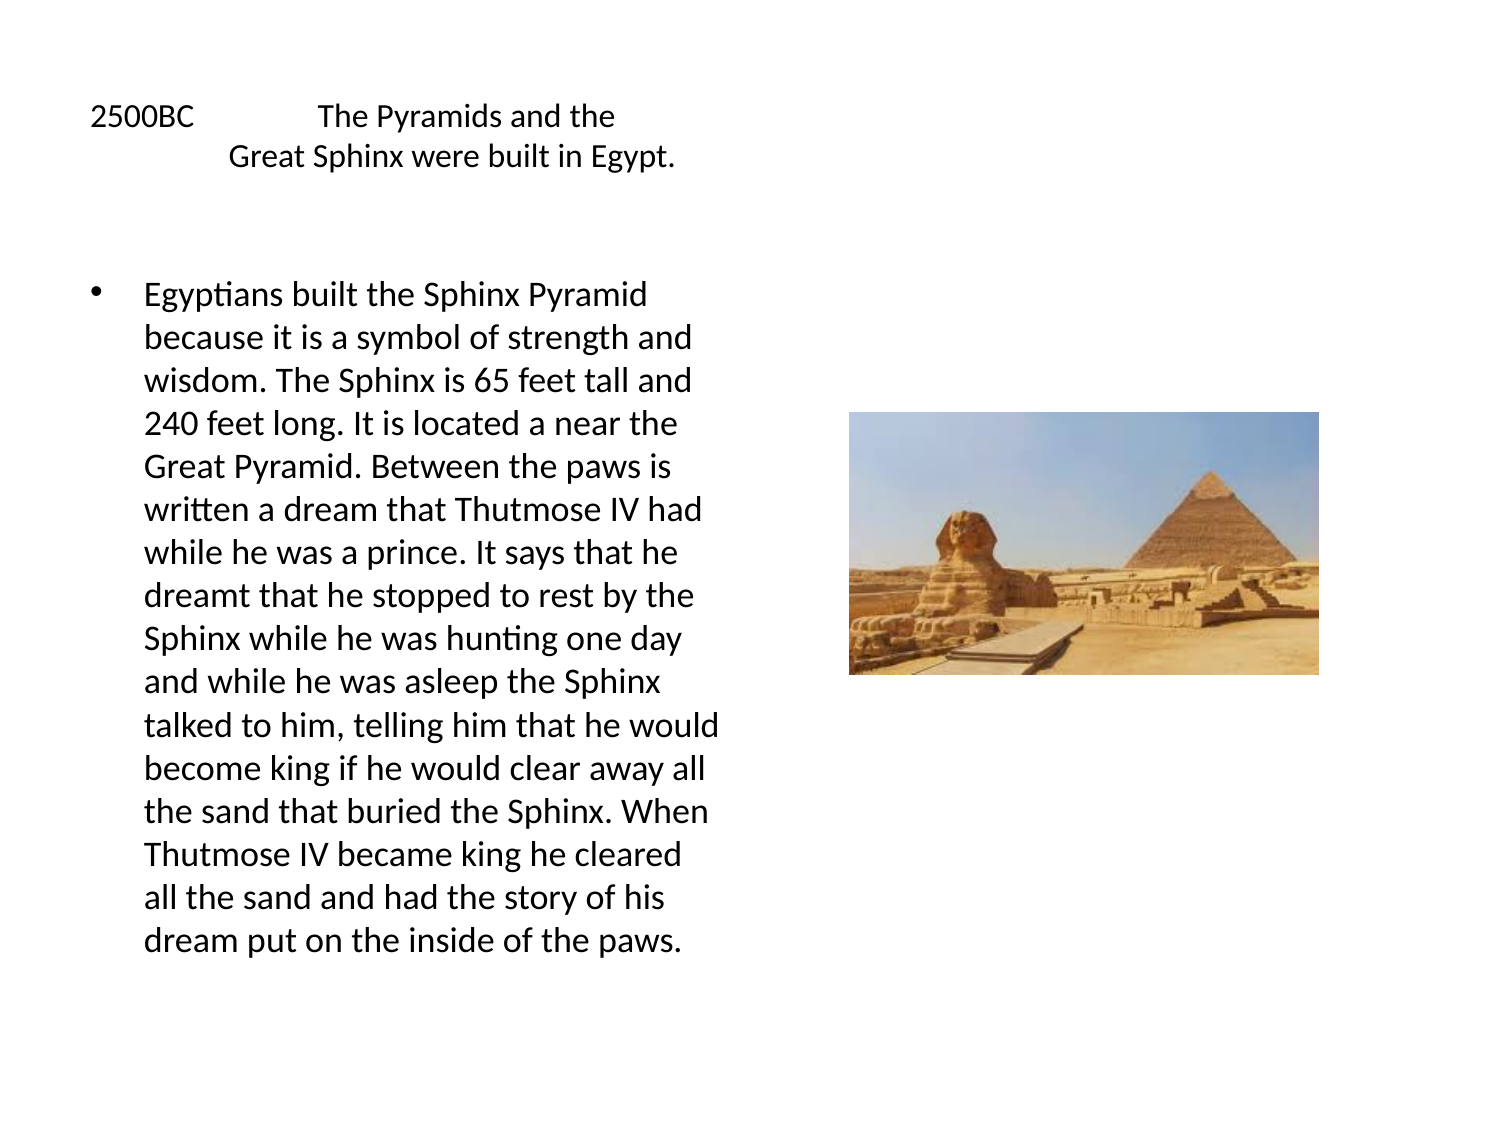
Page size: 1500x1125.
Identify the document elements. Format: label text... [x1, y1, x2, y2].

picture [849, 412, 1319, 676]
title 2500BC The Pyramids and the Great Sphinx were built in Egypt. [75, 45, 1425, 233]
list Egyptians built the Sphinx Pyramid because it is a symbol of strength and wisdom. The Sphinx is 65 feet tall and 240 feet long. It is located a near the Great Pyramid. Between the paws is written a dream that Thutmose IV had while he was a prince. It says that he dreamt that he stopped to rest by the Sphinx while he was hunting one day and while he was asleep the Sphinx talked to him, telling him that he would become king if he would clear away all the sand that buried the Sphinx. When Thutmose IV became king he cleared all the sand and had the story of his dream put on the inside of the paws. [75, 262, 738, 1005]
